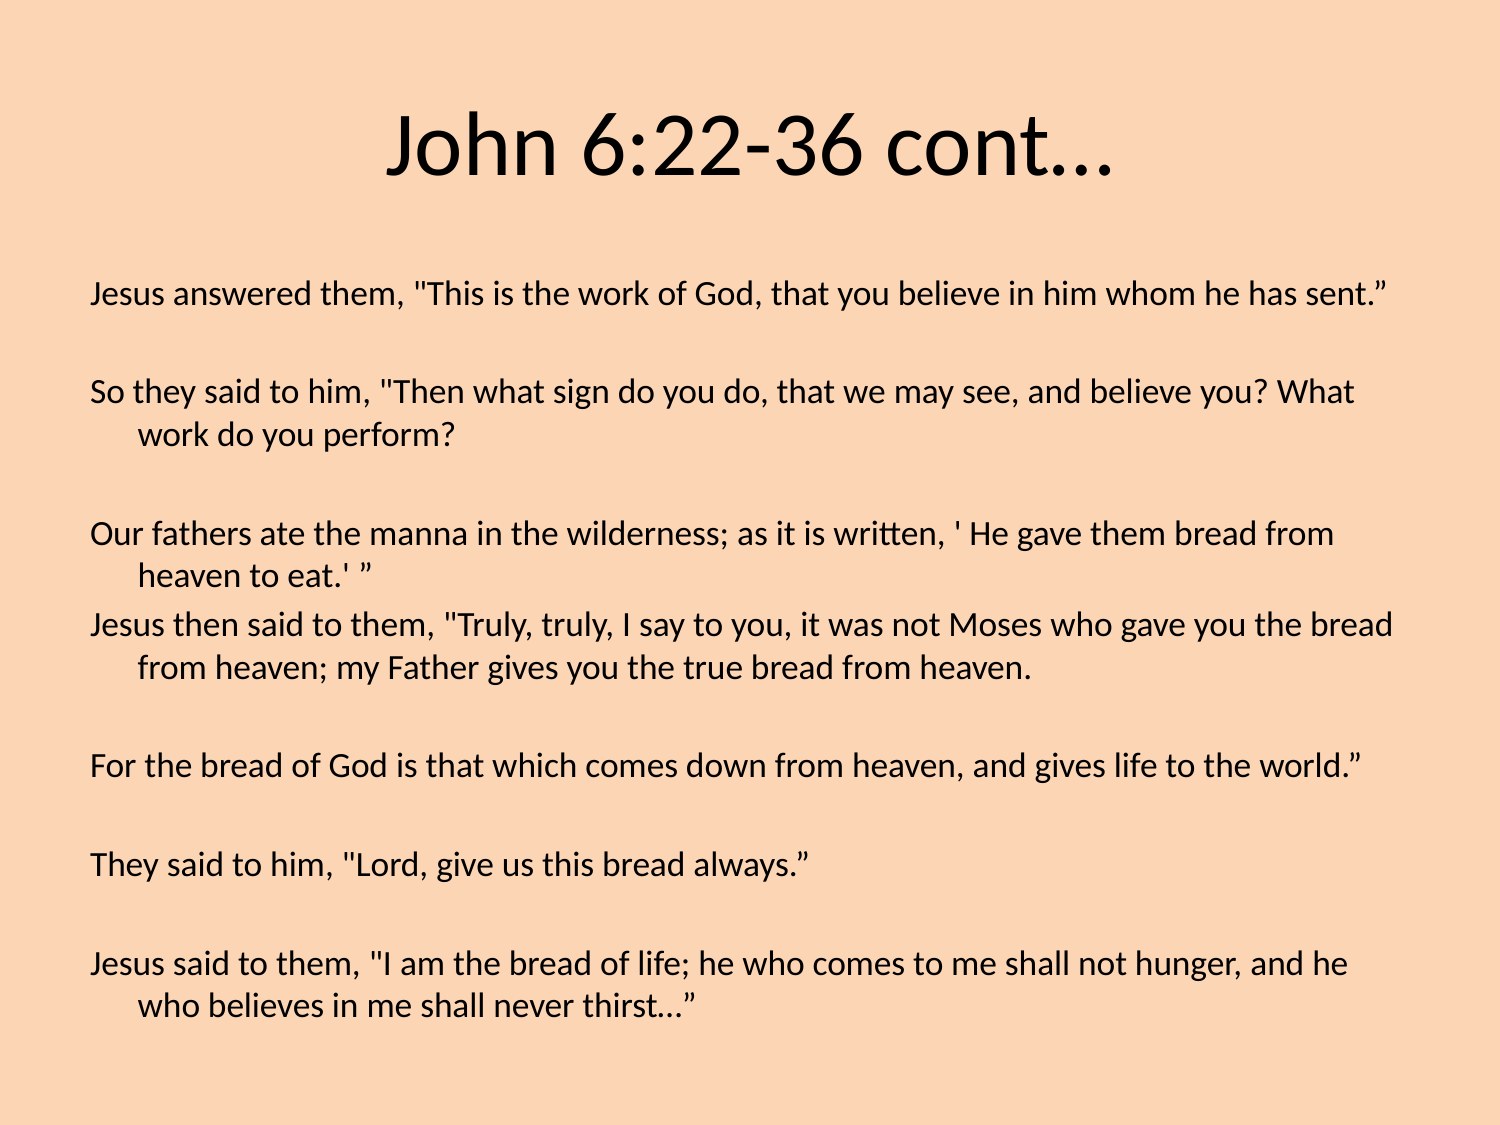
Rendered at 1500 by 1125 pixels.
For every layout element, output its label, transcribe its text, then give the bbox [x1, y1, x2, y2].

list Jesus answered them, "This is the work of God, that you believe in him whom he has sent.” So they said to him, "Then what sign do you do, that we may see, and believe you? What work do you perform? Our fathers ate the manna in the wilderness; as it is written, ' He gave them bread from heaven to eat.' ” Jesus then said to them, "Truly, truly, I say to you, it was not Moses who gave you the bread from heaven; my Father gives you the true bread from heaven. For the bread of God is that which comes down from heaven, and gives life to the world.” They said to him, "Lord, give us this bread always.” Jesus said to them, "I am the bread of life; he who comes to me shall not hunger, and he who believes in me shall never thirst…” [75, 262, 1425, 1092]
title John 6:22-36 cont… [75, 45, 1425, 233]
